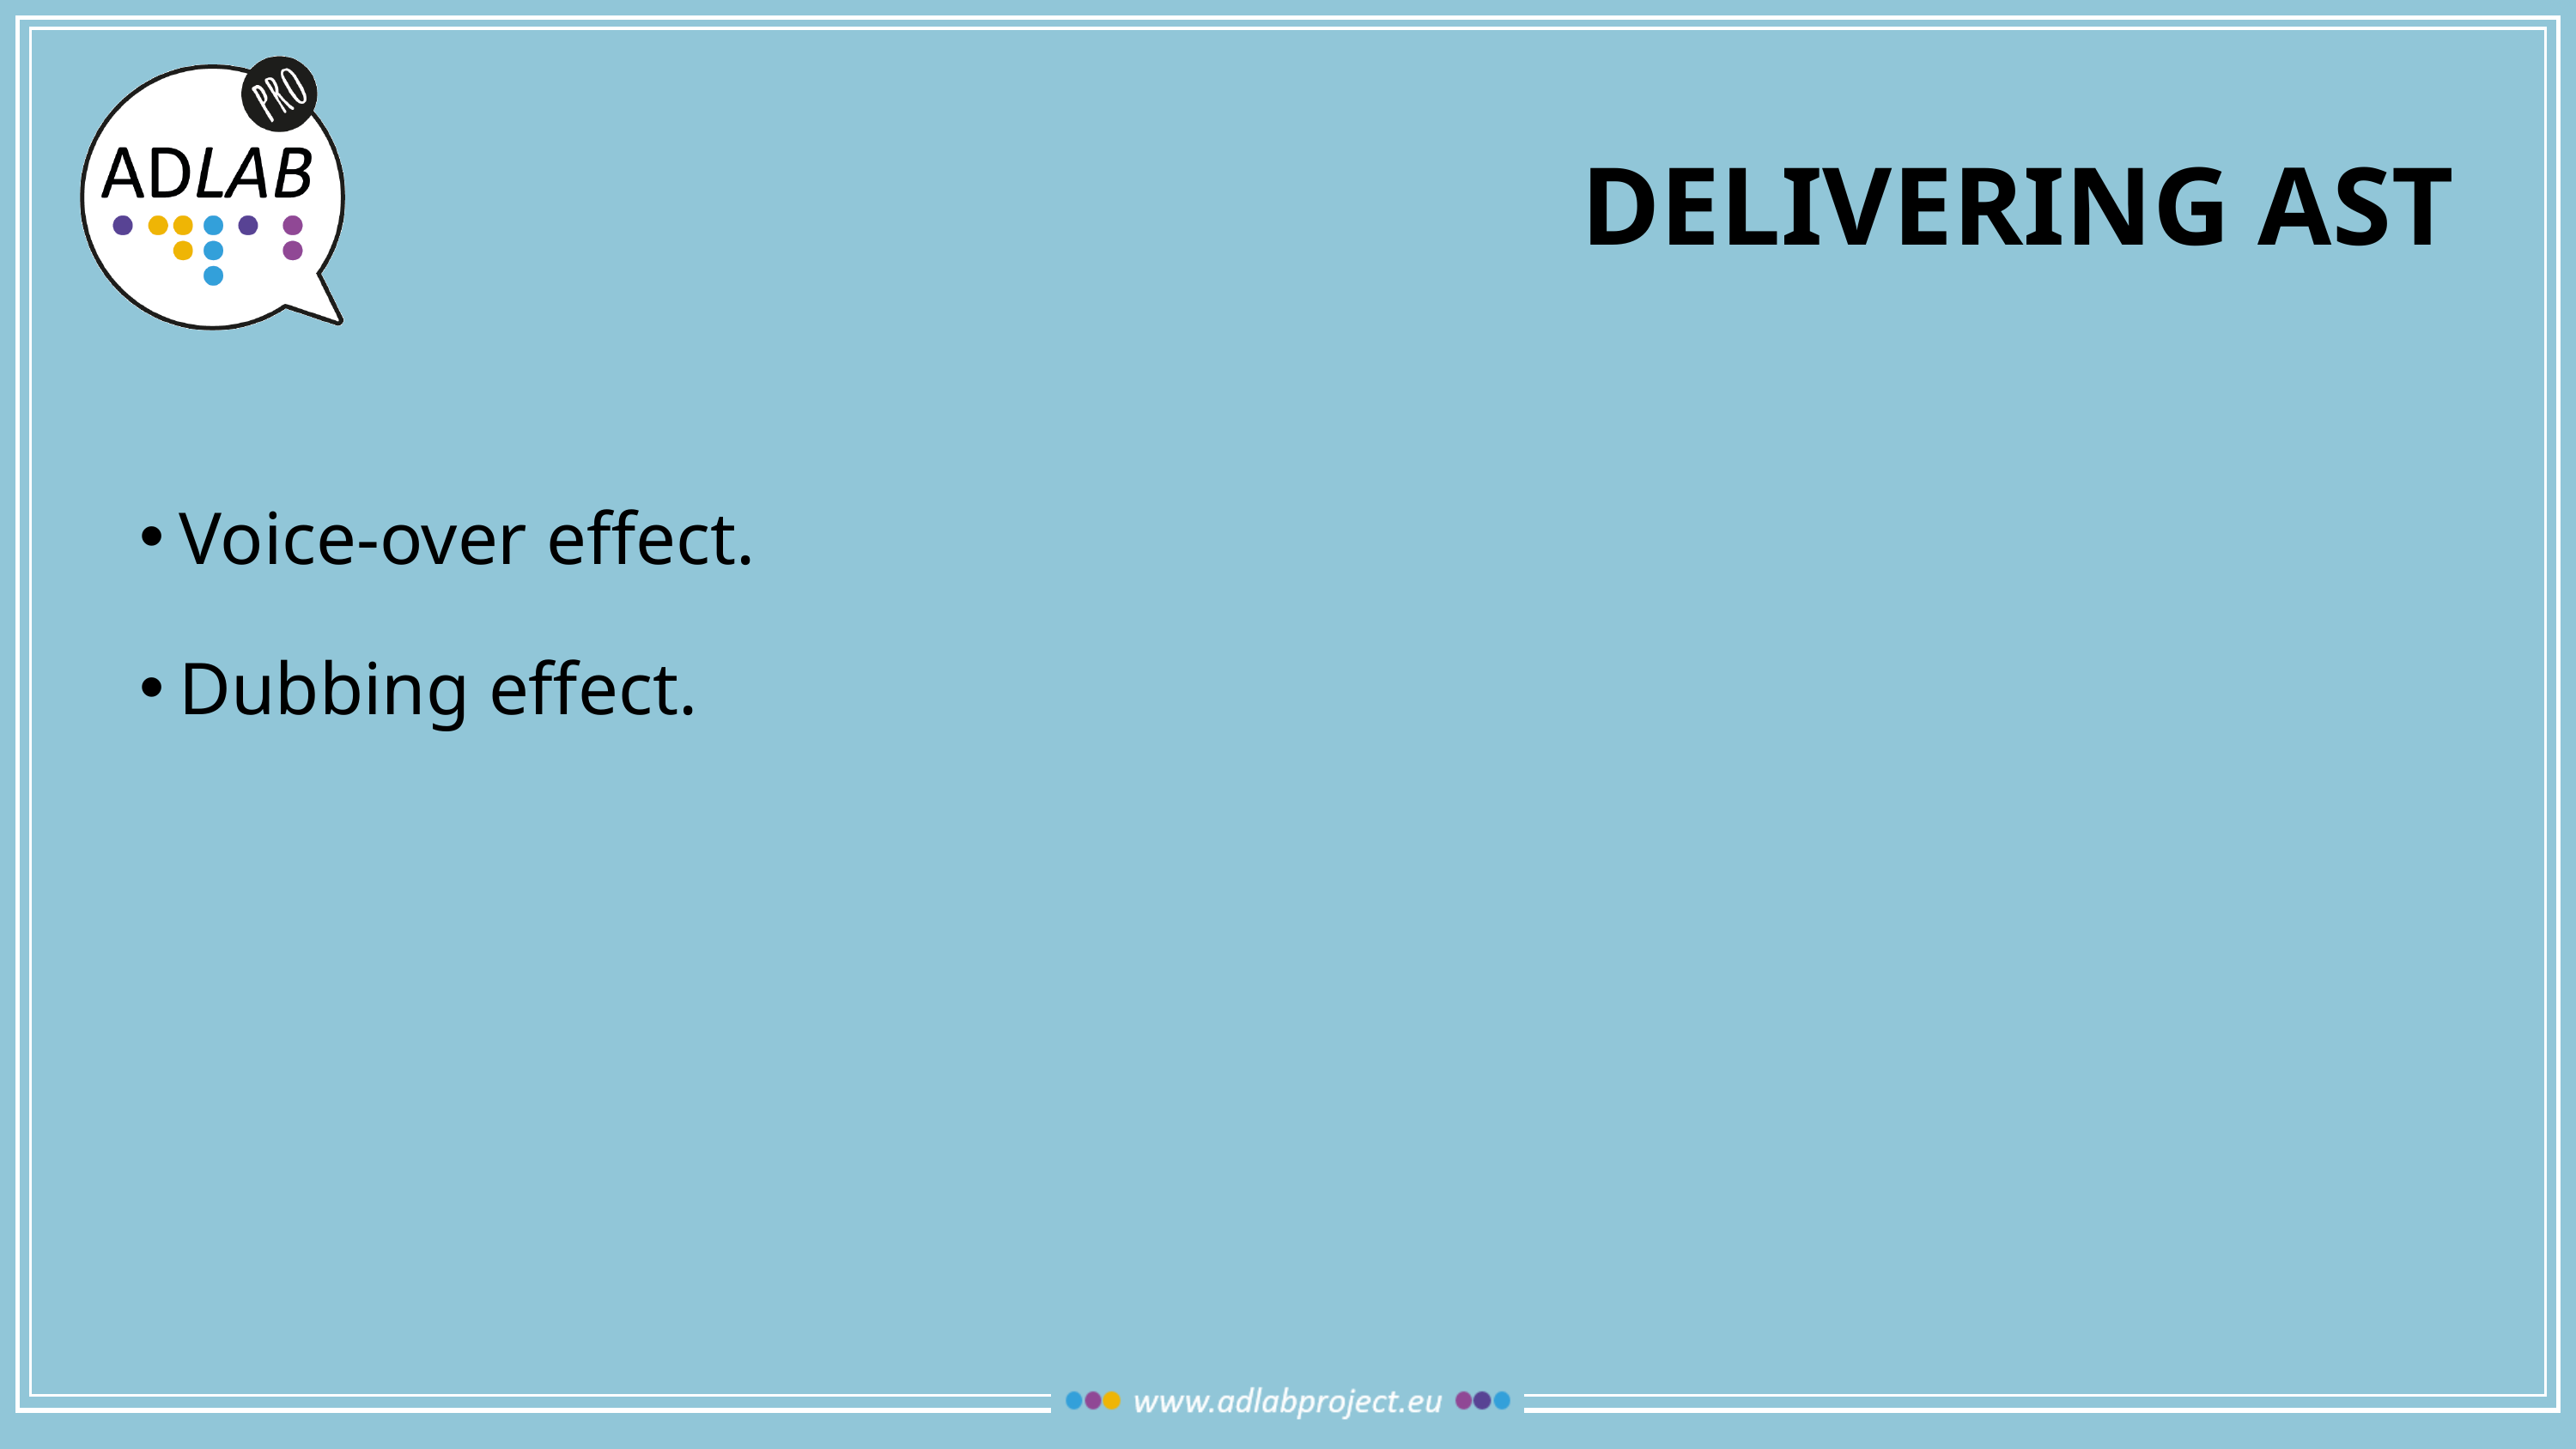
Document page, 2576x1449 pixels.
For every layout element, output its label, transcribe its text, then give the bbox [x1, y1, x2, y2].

list Voice-over effect. Dubbing effect. [126, 443, 2112, 1099]
picture [1051, 1378, 1524, 1429]
title DELIVERING AST [384, 70, 2467, 351]
picture [72, 49, 353, 330]
